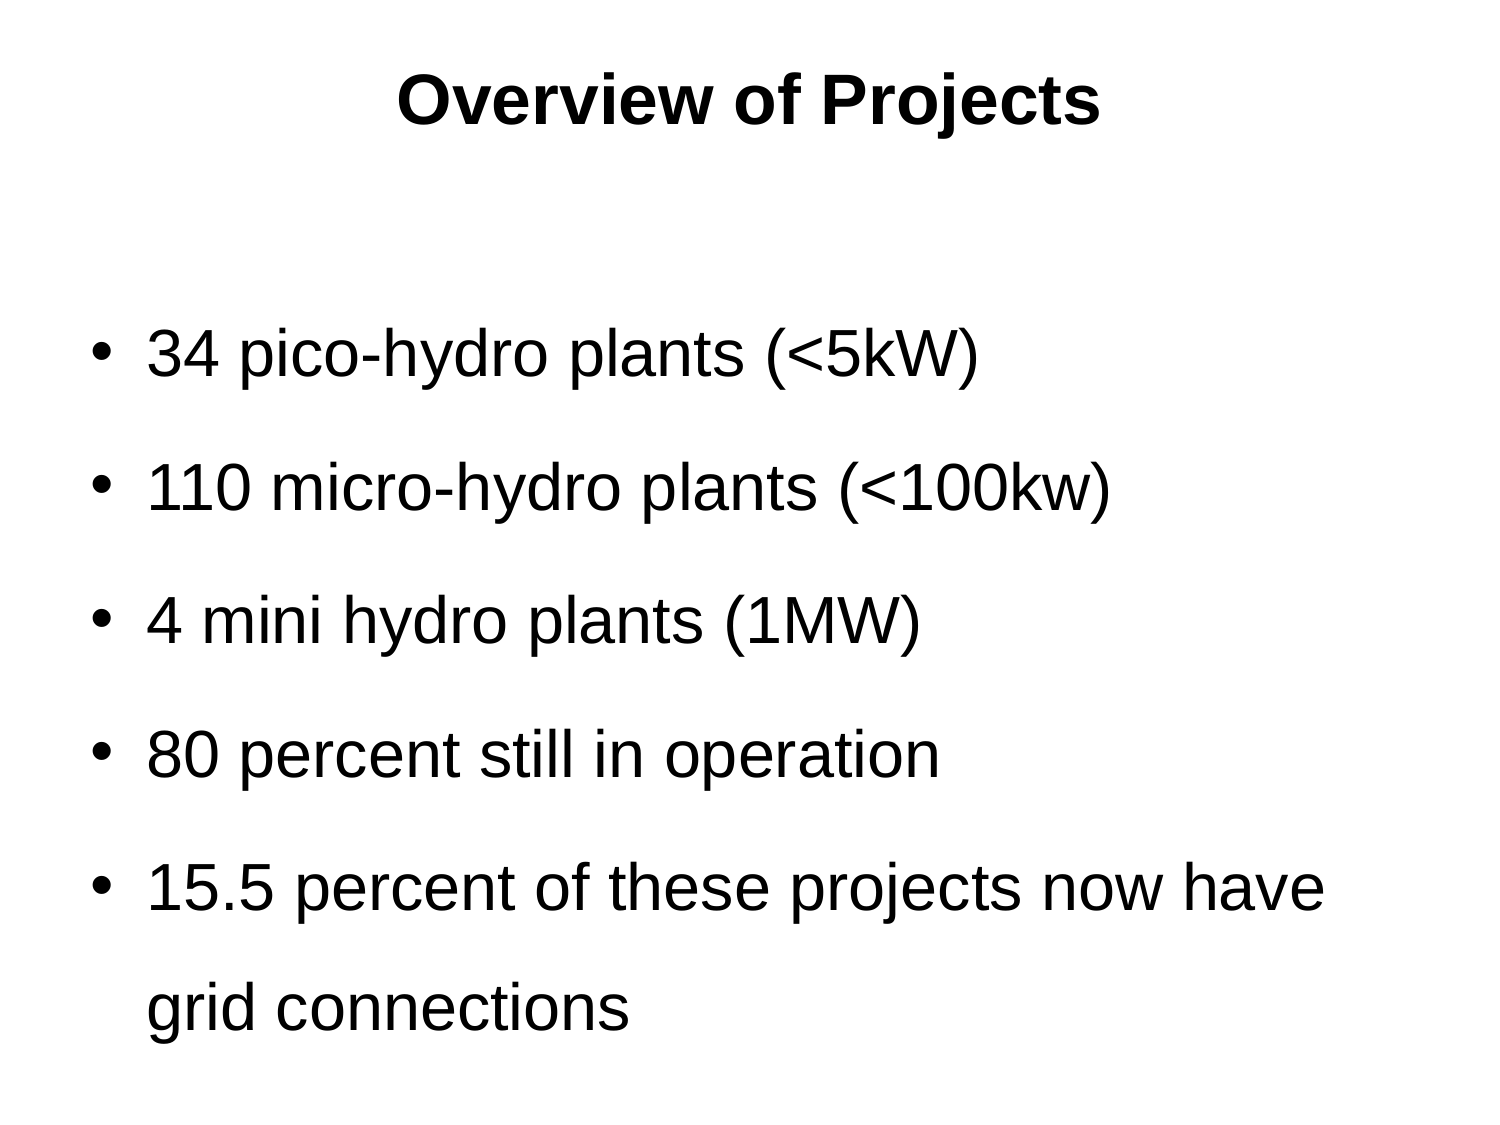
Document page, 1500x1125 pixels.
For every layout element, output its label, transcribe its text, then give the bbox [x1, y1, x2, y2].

list 34 pico-hydro plants (<5kW) 110 micro-hydro plants (<100kw) 4 mini hydro plants (1MW) 80 percent still in operation 15.5 percent of these projects now have grid connections [75, 262, 1425, 1057]
title Overview of Projects [75, 45, 1425, 233]
